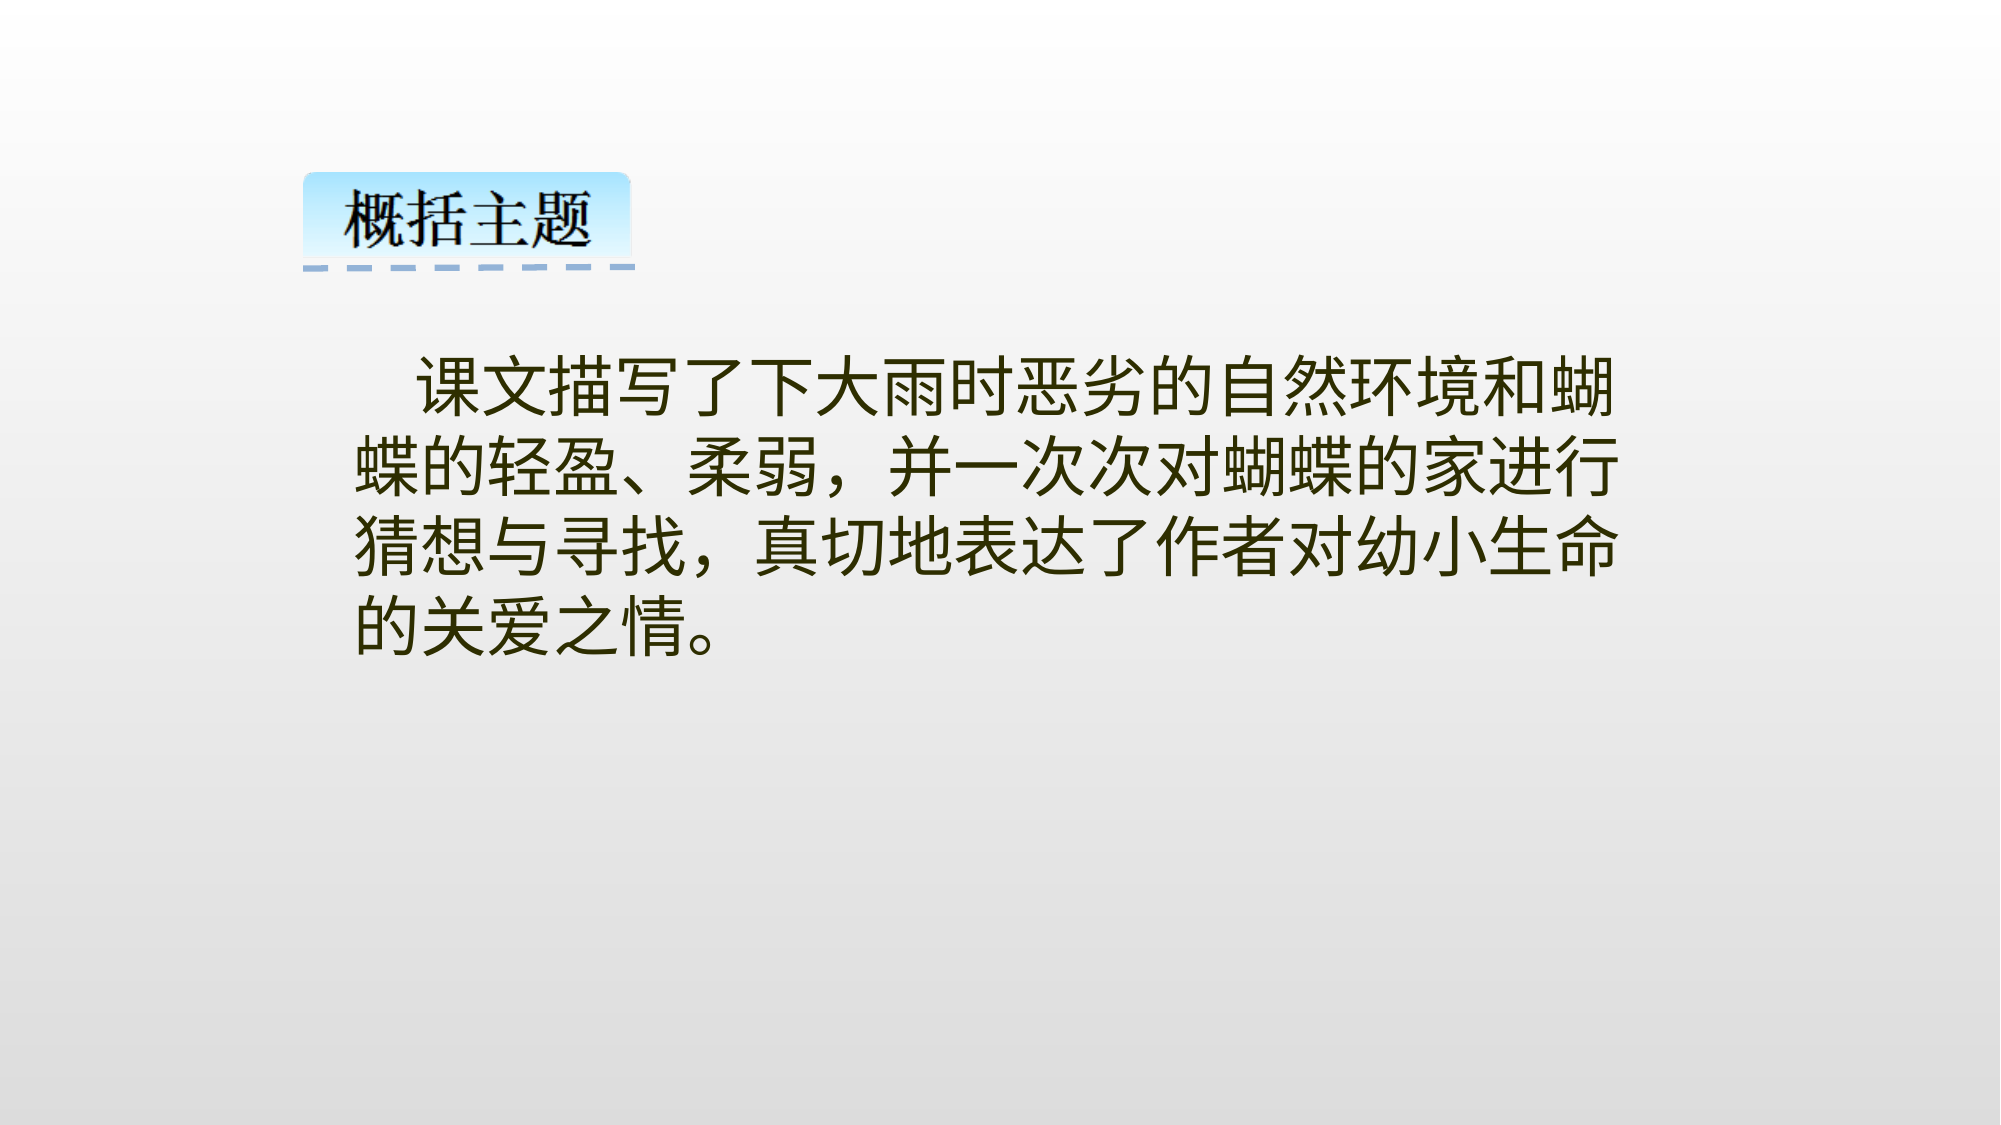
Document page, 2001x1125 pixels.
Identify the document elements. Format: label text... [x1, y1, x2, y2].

picture [303, 172, 635, 261]
text_box [255, 314, 1756, 449]
text_box 课文描写了下大雨时恶劣的自然环境和蝴蝶的轻盈、柔弱，并一次次对蝴蝶的家进行猜想与寻找，真切地表达了作者对幼小生命的关爱之情。 [338, 337, 1662, 752]
